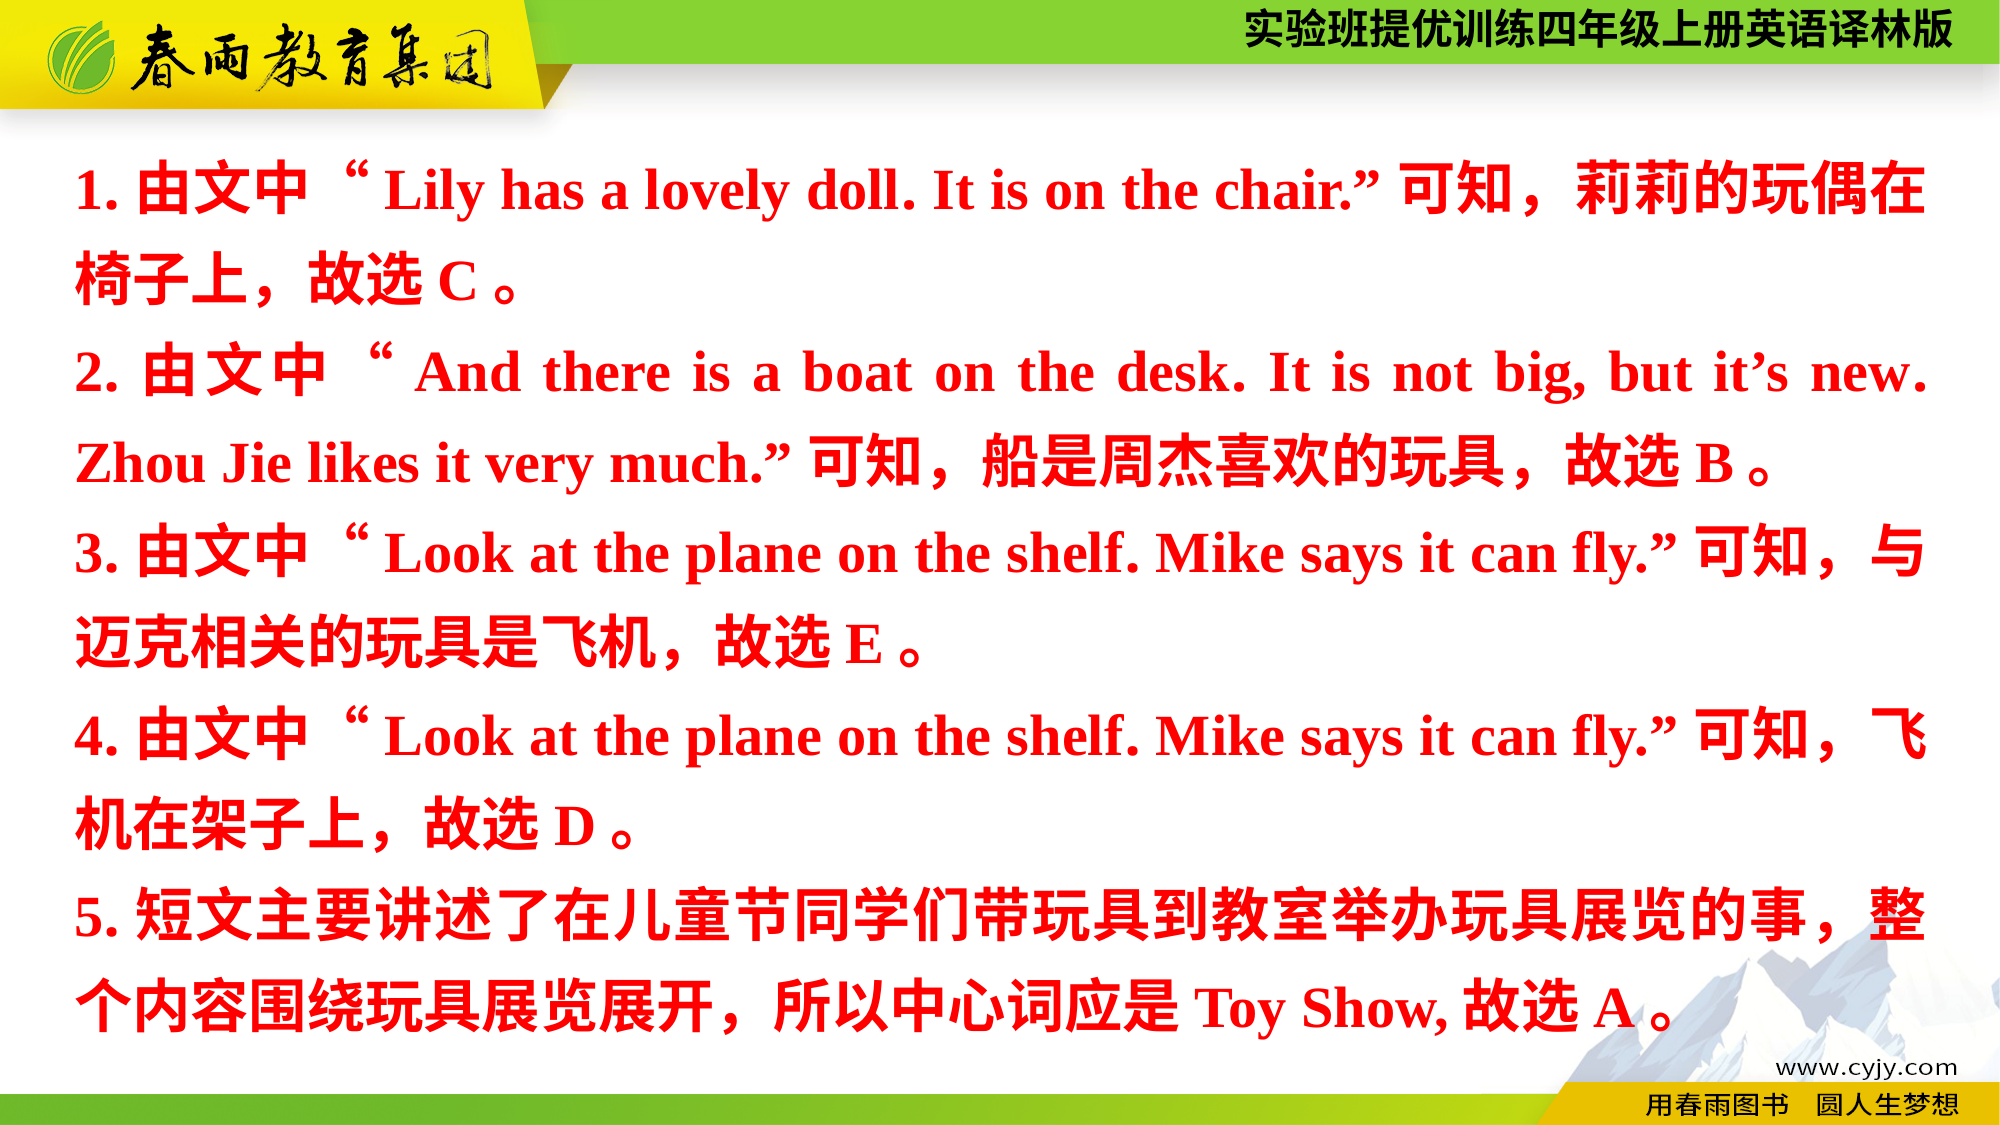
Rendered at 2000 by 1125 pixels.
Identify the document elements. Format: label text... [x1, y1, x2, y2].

list 1.由文中“Lily has a lovely doll. It is on the chair.”可知，莉莉的玩偶在椅子上，故选C。 2.由文中“And there is a boat on the desk. It is not big, but it’s new. Zhou Jie likes it very much.”可知，船是周杰喜欢的玩具，故选B。 3.由文中“Look at the plane on the shelf. Mike says it can fly.”可知，与迈克相关的玩具是飞机，故选E。 4.由文中“Look at the plane on the shelf. Mike says it can fly.”可知，飞机在架子上，故选D。 5.短文主要讲述了在儿童节同学们带玩具到教室举办玩具展览的事，整个内容围绕玩具展览展开，所以中心词应是Toy Show,故选A。 [59, 122, 1944, 1047]
picture [0, 0, 2000, 1125]
